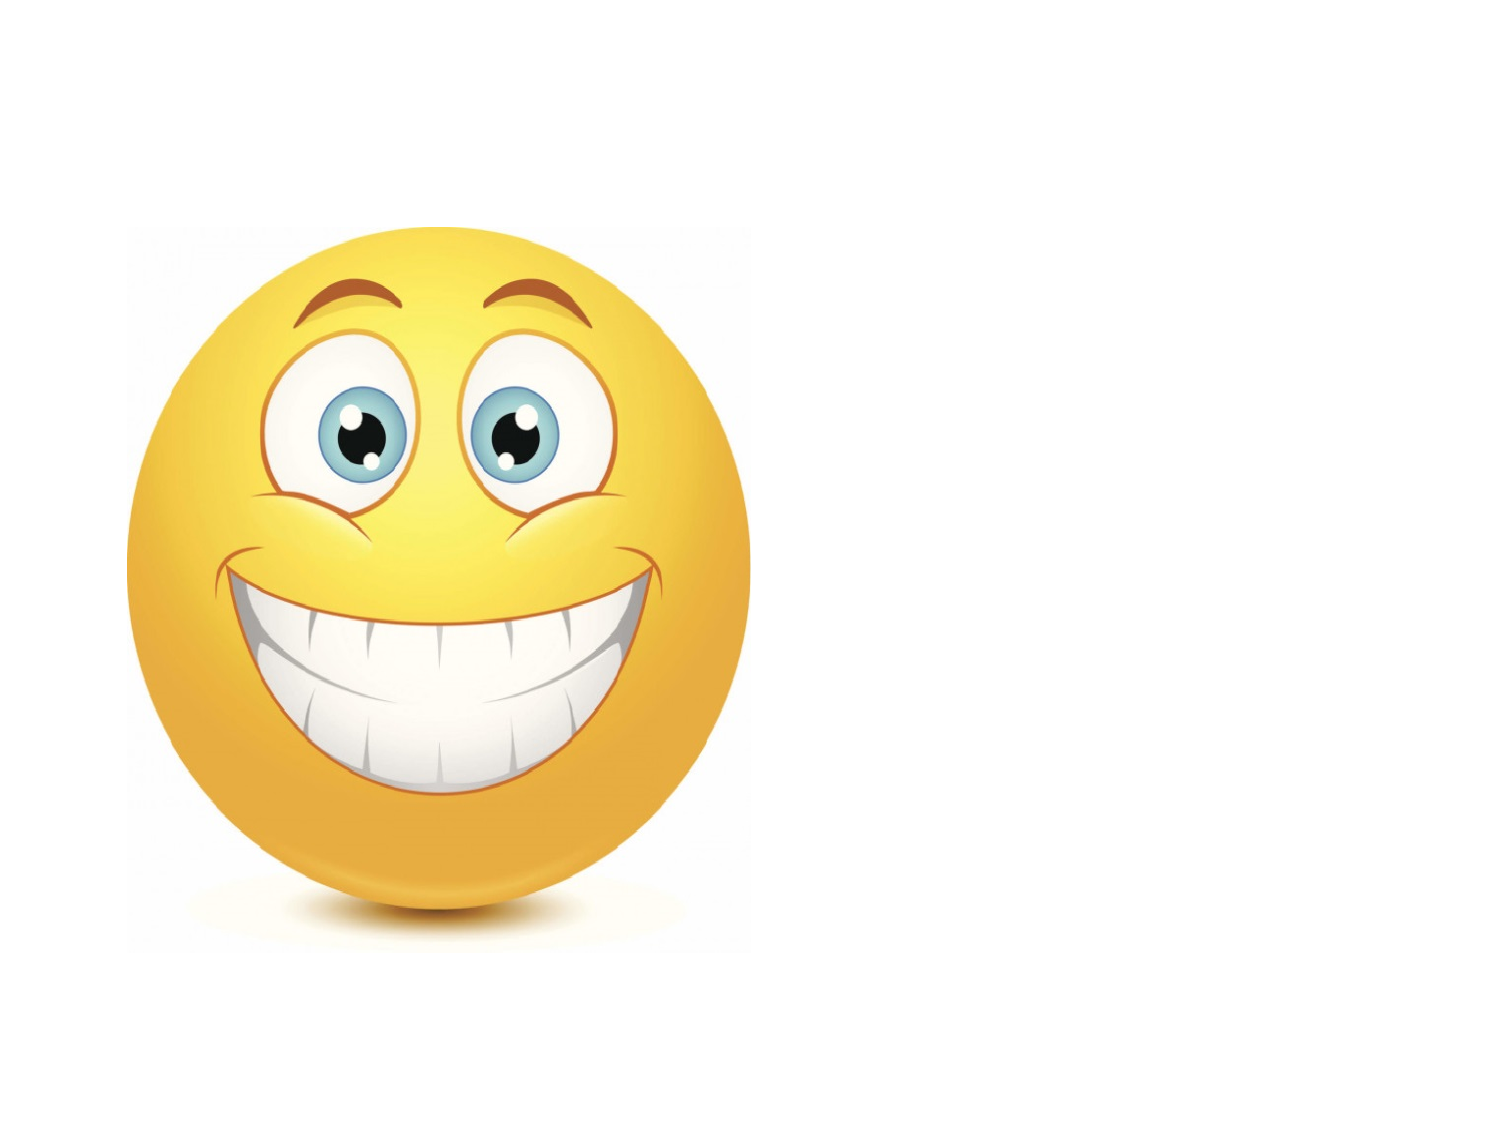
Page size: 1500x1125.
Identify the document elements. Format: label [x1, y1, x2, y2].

picture [126, 227, 751, 953]
